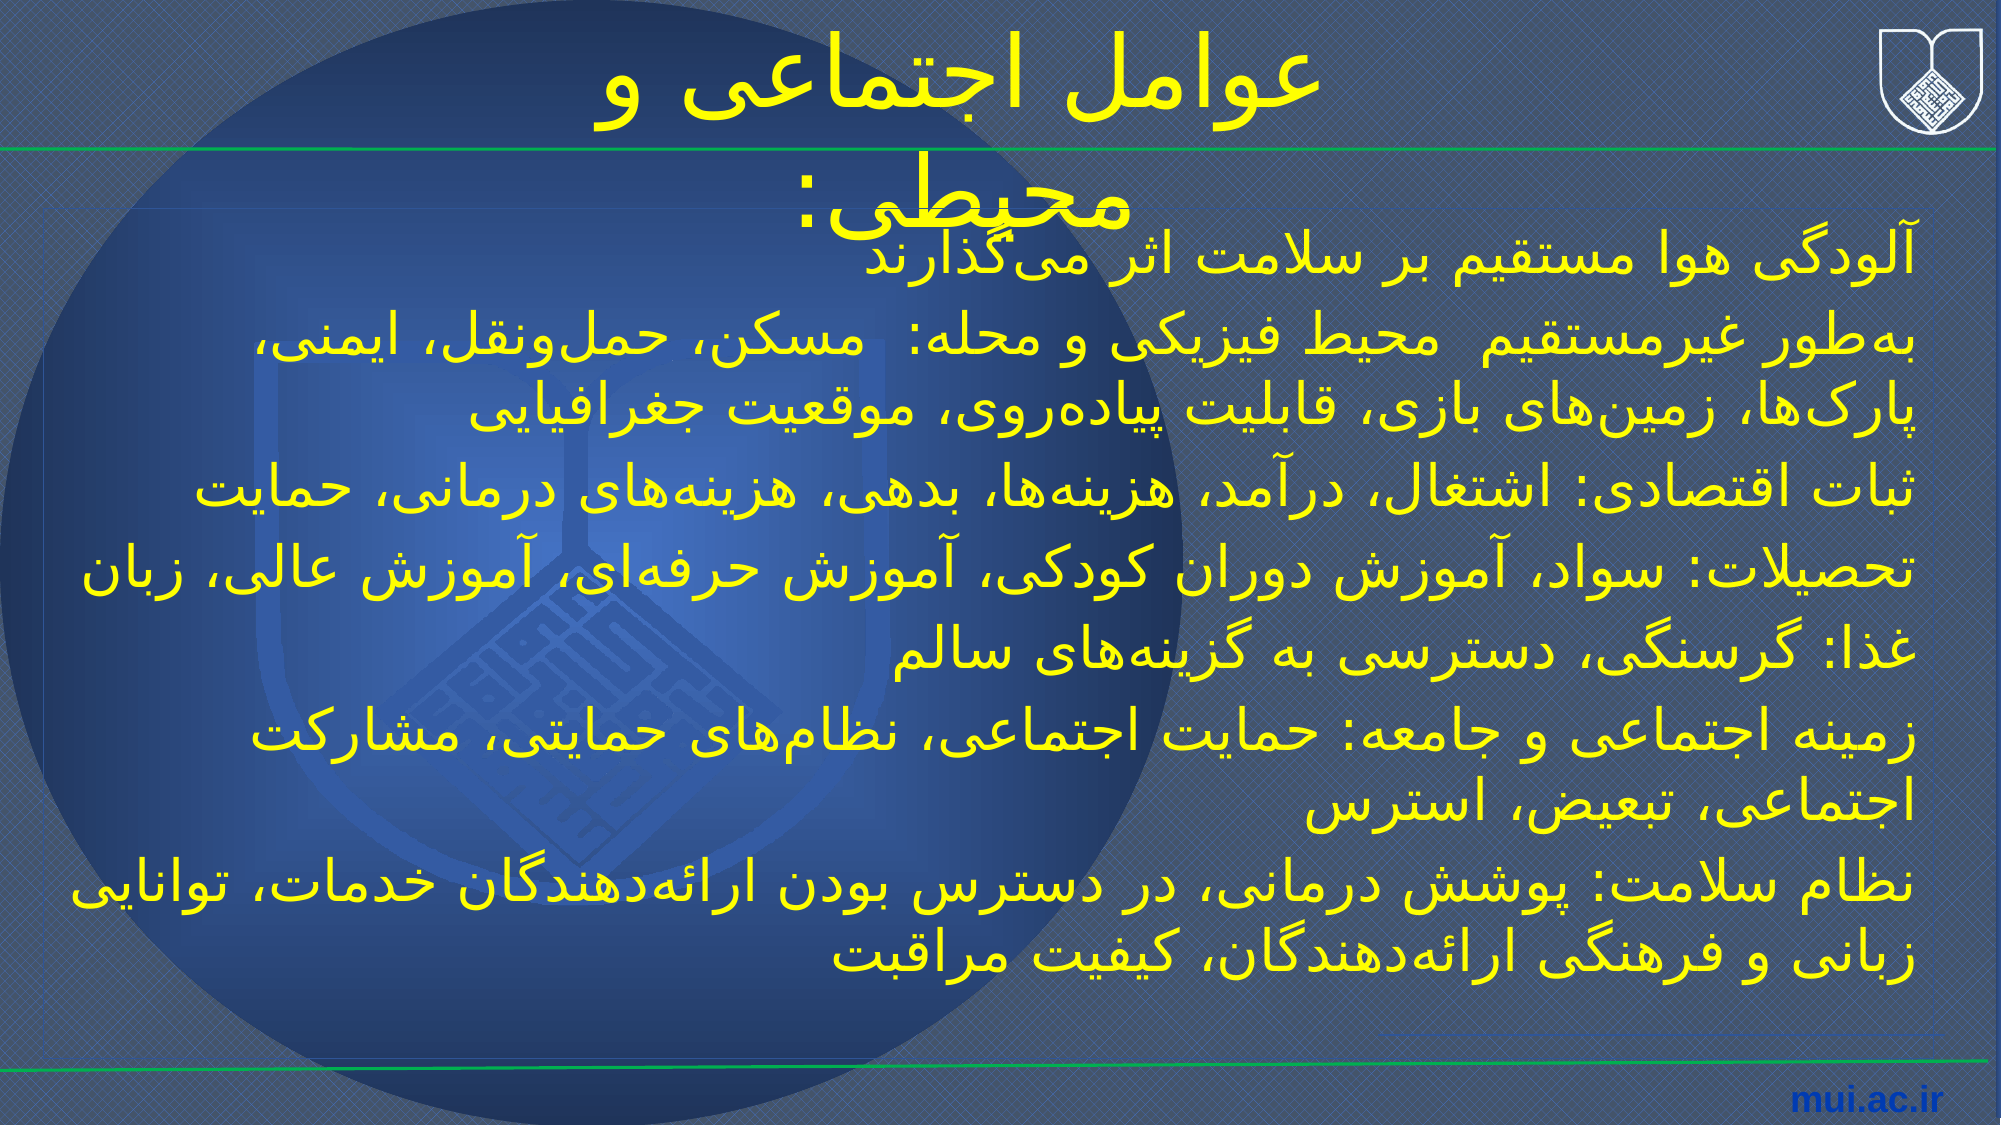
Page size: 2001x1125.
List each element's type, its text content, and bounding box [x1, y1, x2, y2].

picture [1874, 0, 1988, 138]
list آلودگی هوا مستقیم بر سلامت اثر می‌گذارند به‌طور غیرمستقیم محیط فیزیکی و محله: مسکن، حمل‌ونقل، ایمنی، پارک‌ها، زمین‌های بازی، قابلیت پیاده‌روی، موقعیت جغرافیایی ثبات اقتصادی: اشتغال، درآمد، هزینه‌ها، بدهی، هزینه‌های درمانی، حمایت تحصیلات: سواد، آموزش دوران کودکی، آموزش حرفه‌ای، آموزش عالی، زبان غذا: گرسنگی، دسترسی به گزینه‌های سالم زمینه اجتماعی و جامعه: حمایت اجتماعی، نظام‌های حمایتی، مشارکت اجتماعی، تبعیض، استرس نظام سلامت: پوشش درمانی، در دسترس بودن ارائه‌دهندگان خدمات، توانایی زبانی و فرهنگی ارائه‌دهندگان، کیفیت مراقبت [43, 208, 1934, 1059]
text_box عوامل اجتماعی و محیطی: [456, 0, 1473, 117]
